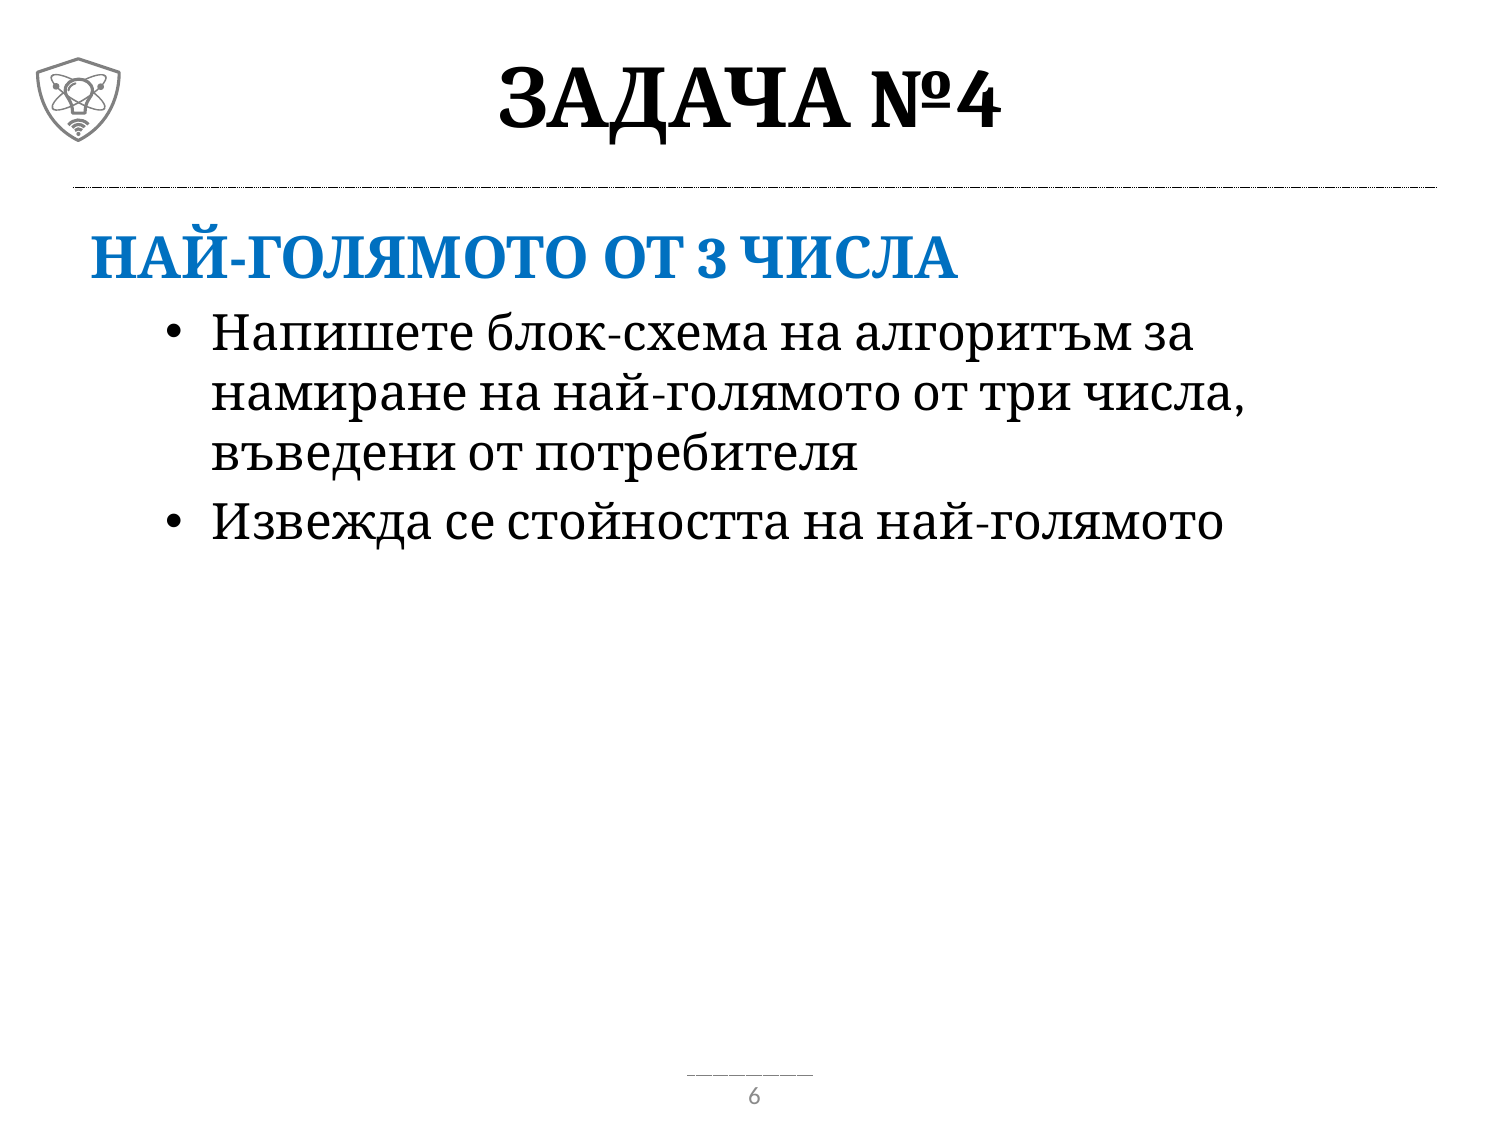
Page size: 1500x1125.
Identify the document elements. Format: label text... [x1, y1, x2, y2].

slide_number 6 [579, 1065, 930, 1125]
title Задача №4 [0, 0, 1500, 188]
list Най-голямото от 3 числа Напишете блок-схема на алгоритъм за намиране на най-голямото от три числа, въведени от потребителя Извежда се стойността на най-голямото [75, 212, 1450, 1063]
